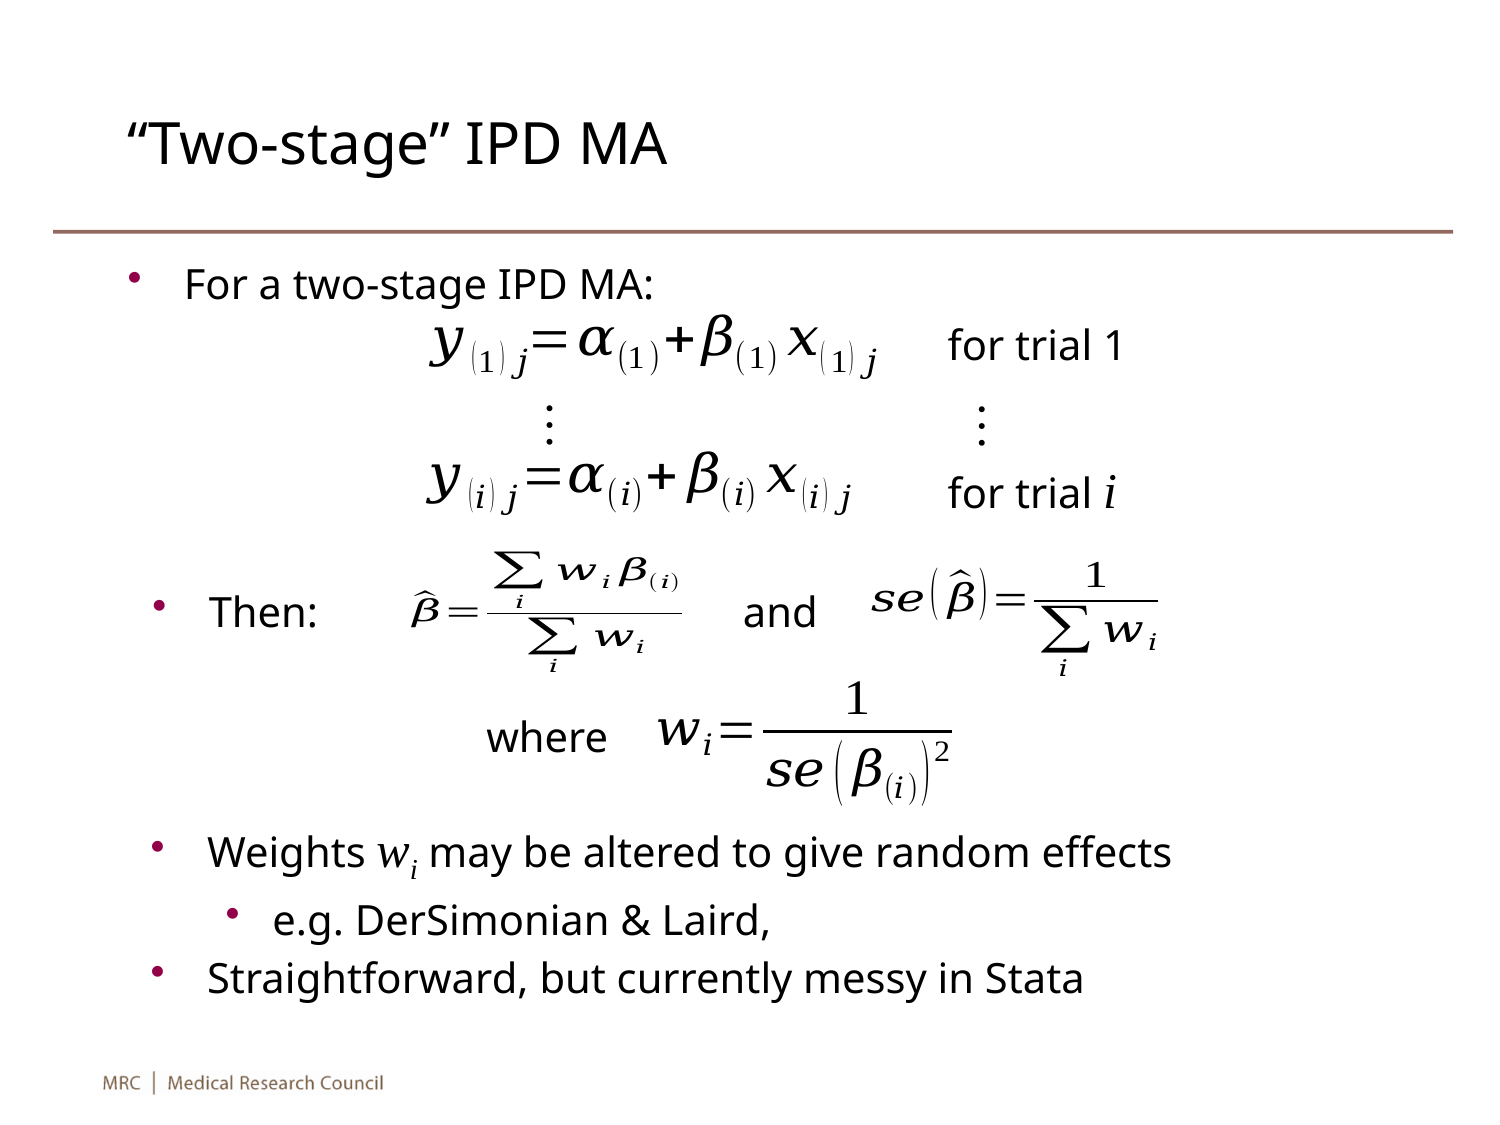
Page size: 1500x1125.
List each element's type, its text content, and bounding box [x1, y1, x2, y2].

picture [100, 1070, 384, 1095]
text_box … [946, 393, 1037, 459]
list For a two-stage IPD MA: [112, 249, 1152, 338]
text_box and [728, 577, 833, 643]
text_box for trial i [932, 451, 1132, 527]
text_box Then: [137, 577, 361, 651]
title “Two-stage” IPD MA [112, 75, 1397, 208]
text_box for trial 1 [932, 311, 1143, 377]
text_box where [471, 703, 624, 769]
text_box … [513, 392, 605, 459]
